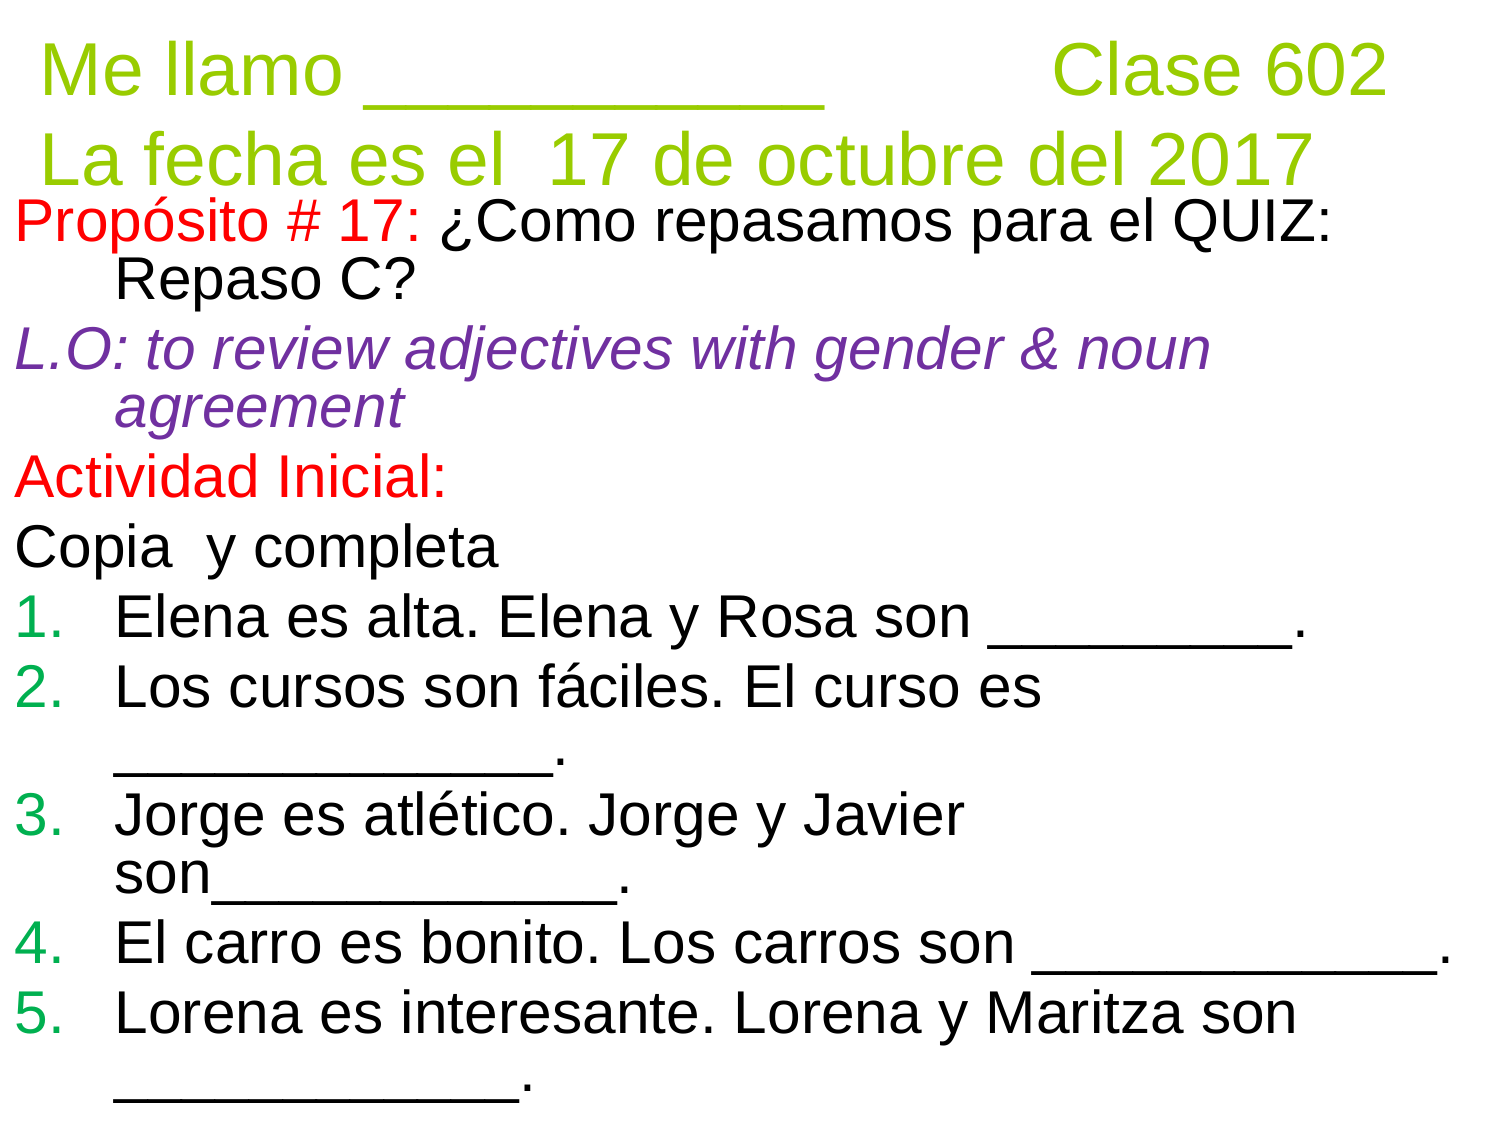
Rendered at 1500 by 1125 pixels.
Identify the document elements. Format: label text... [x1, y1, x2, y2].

text_box Me llamo ___________ Clase 602 La fecha es el 17 de octubre del 2017 [24, 12, 1475, 187]
text_box Propósito # 17: ¿Como repasamos para el QUIZ: Repaso C? L.O: to review adjectives with gender & noun agreement Actividad Inicial: Copia y completa Elena es alta. Elena y Rosa son _________. Los cursos son fáciles. El curso es _____________. Jorge es atlético. Jorge y Javier son____________. El carro es bonito. Los carros son ____________. Lorena es interesante. Lorena y Maritza son ____________. [0, 187, 1500, 1038]
